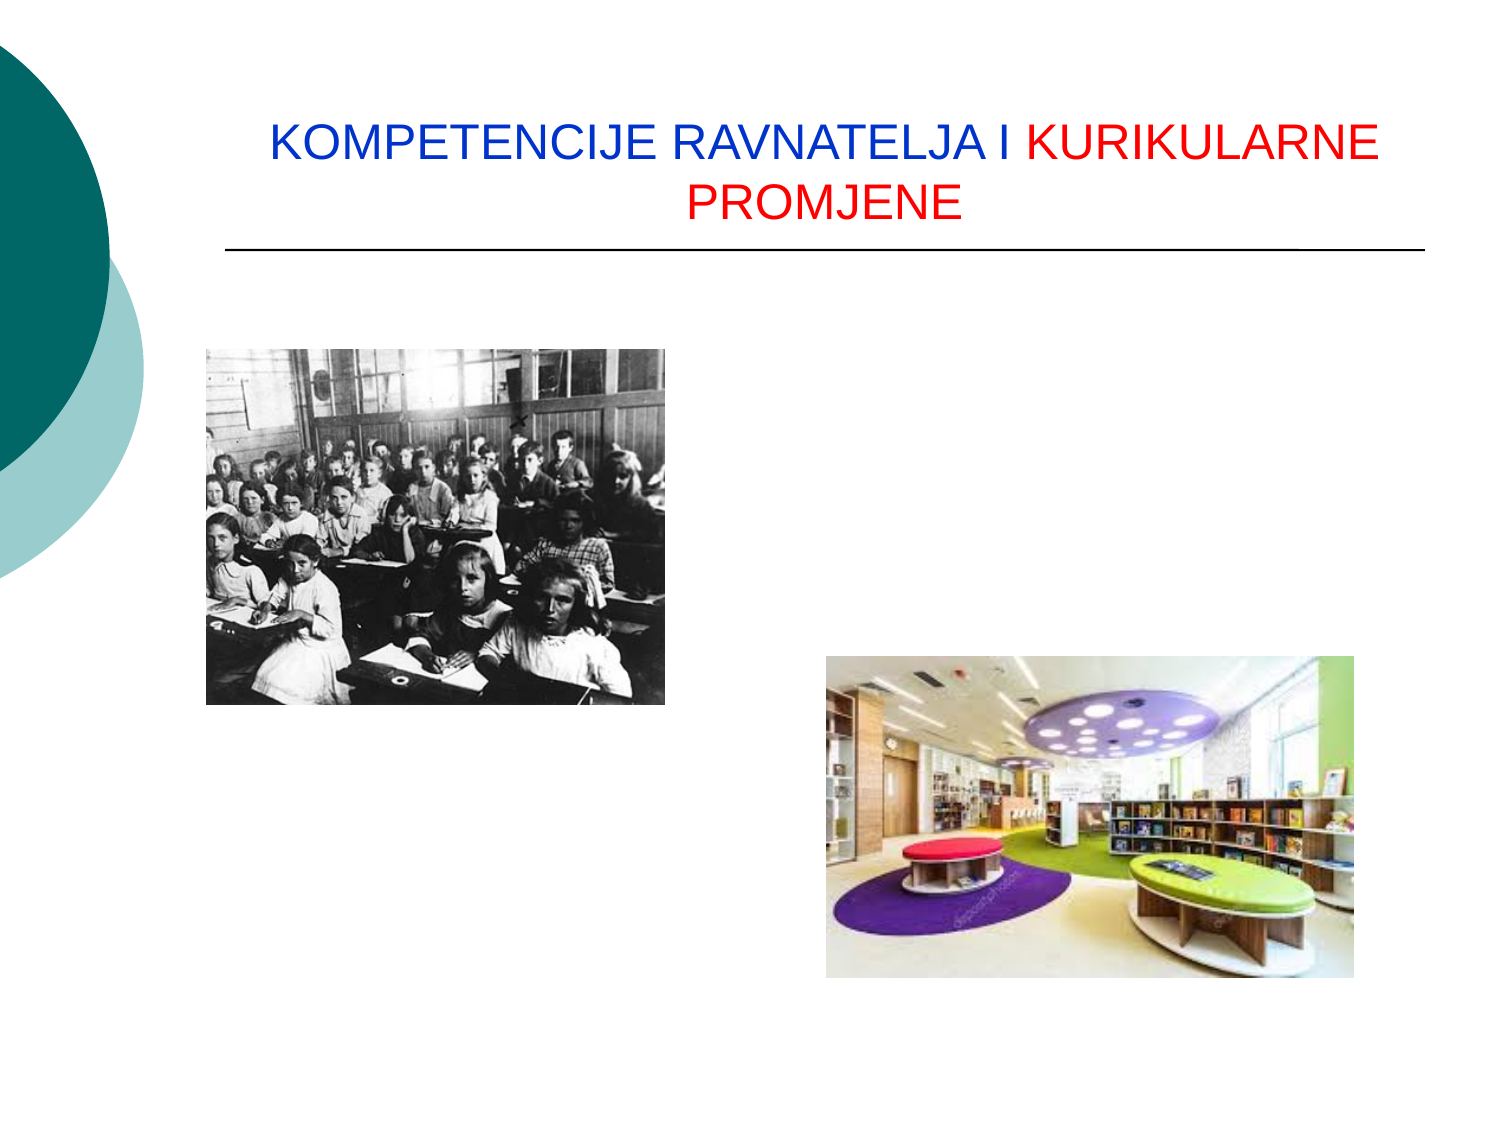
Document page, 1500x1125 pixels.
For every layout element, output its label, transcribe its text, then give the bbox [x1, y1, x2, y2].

picture [825, 656, 1355, 978]
title KOMPETENCIJE RAVNATELJA I KURIKULARNE PROMJENE [224, 49, 1425, 238]
picture [206, 349, 666, 705]
